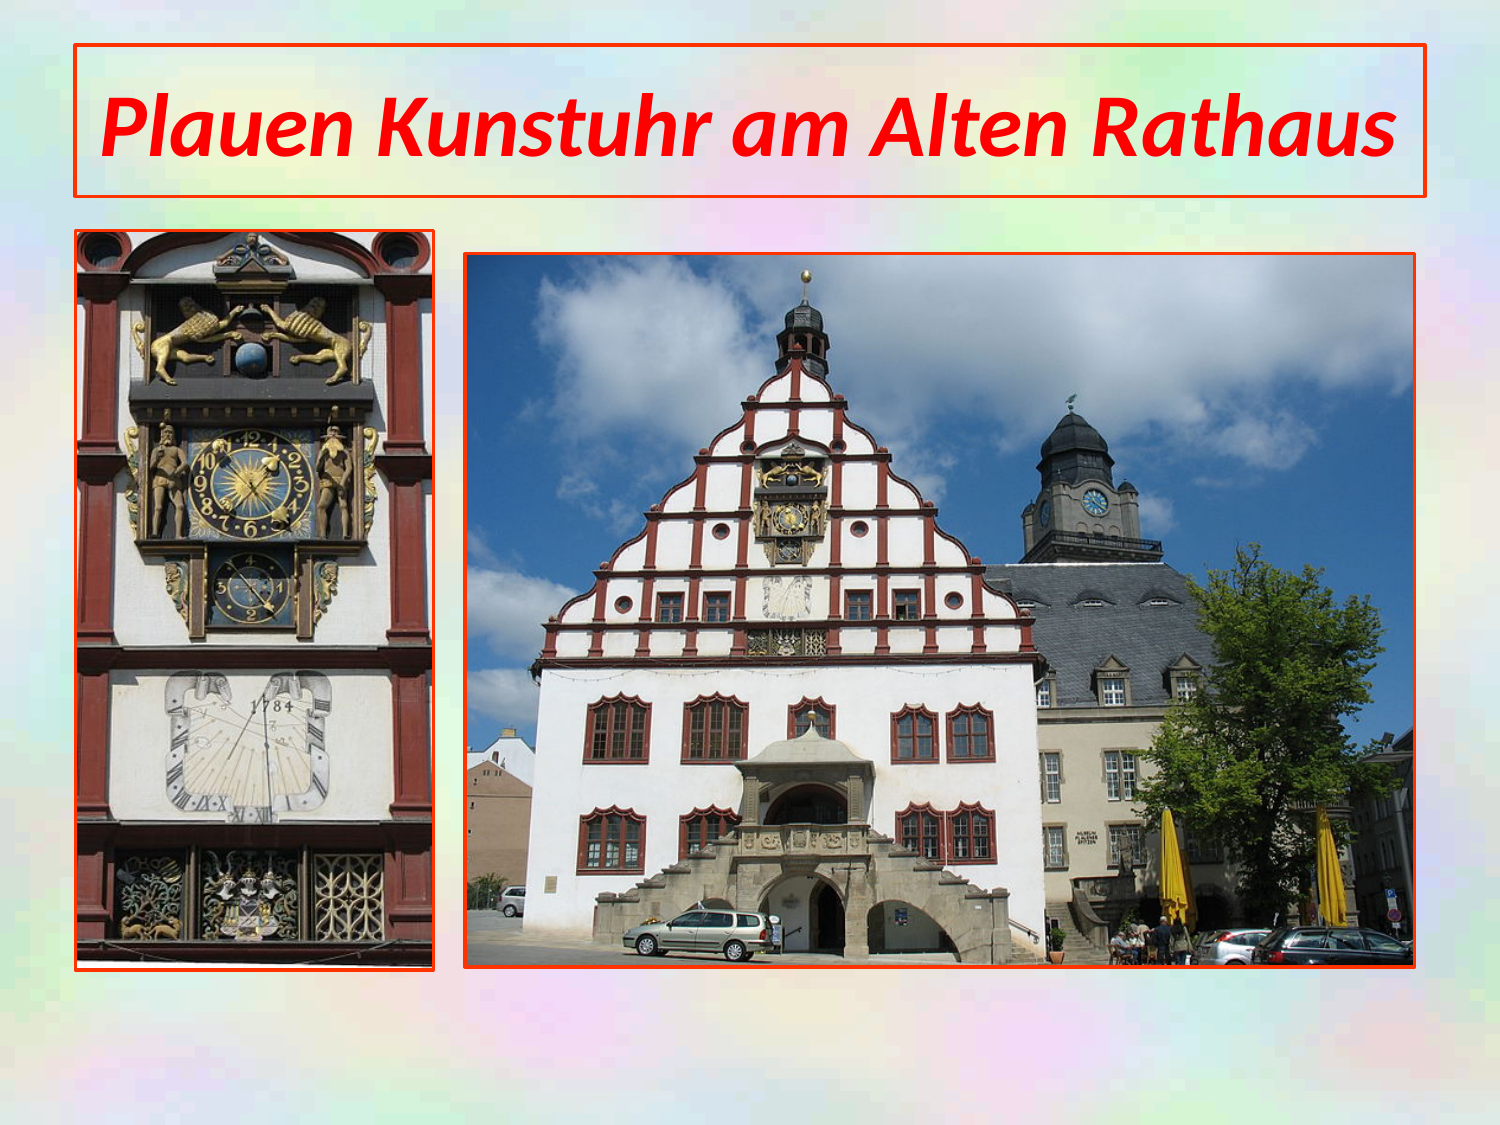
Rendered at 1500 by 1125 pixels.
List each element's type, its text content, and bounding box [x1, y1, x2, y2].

picture [0, 0, 1500, 1125]
title Plauen Kunstuhr am Alten Rathaus [75, 45, 1425, 197]
